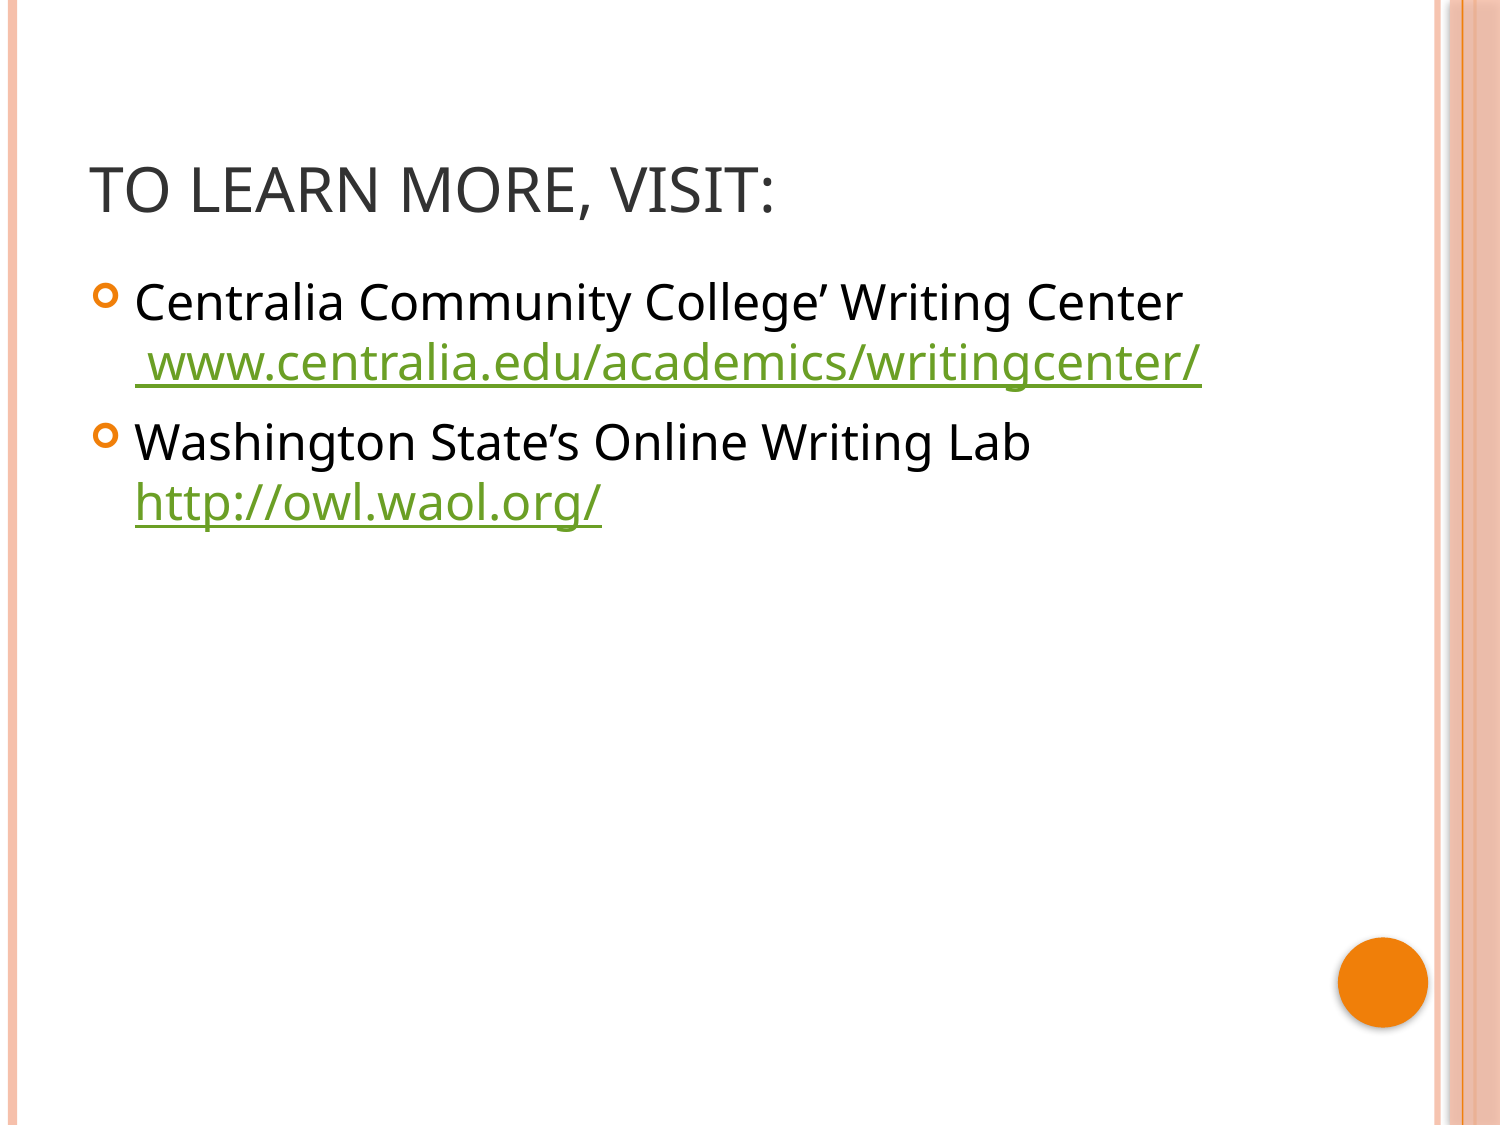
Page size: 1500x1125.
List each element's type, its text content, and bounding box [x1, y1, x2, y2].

list Centralia Community College’ Writing Center www.centralia.edu/academics/writingcenter/ Washington State’s Online Writing Lab http://owl.waol.org/ [74, 262, 1301, 713]
title To Learn more, visit: [75, 112, 1300, 233]
